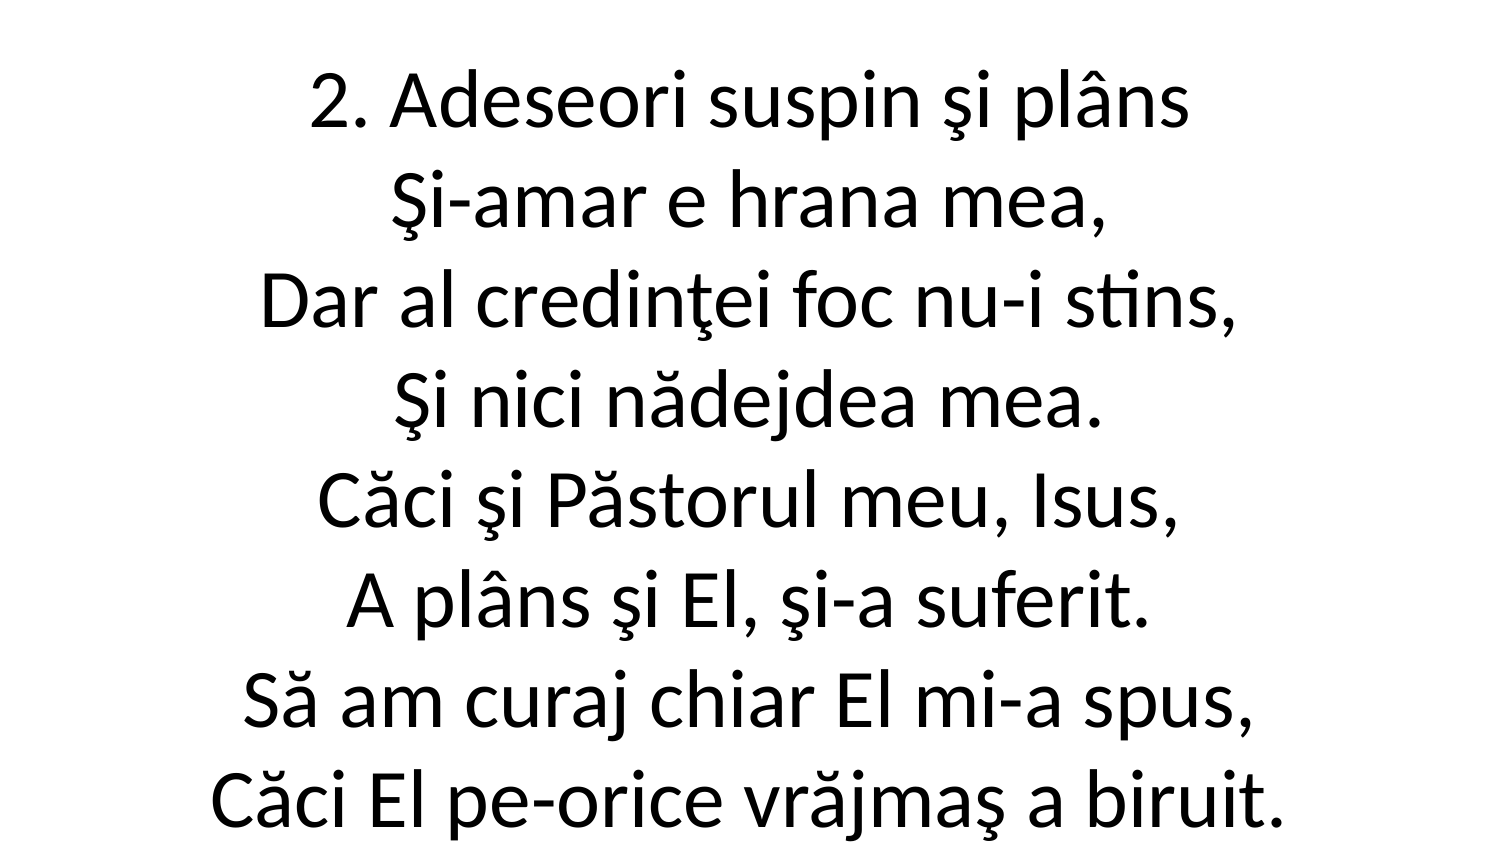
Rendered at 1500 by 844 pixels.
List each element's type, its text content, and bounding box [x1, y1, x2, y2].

text_box 2. Adeseori suspin şi plâns Şi-amar e hrana mea, Dar al credinţei foc nu-i stins, Şi nici nădejdea mea. Căci şi Păstorul meu, Isus, A plâns şi El, şi-a suferit. Să am curaj chiar El mi-a spus, Căci El pe-orice vrăjmaş a biruit. [195, 0, 1305, 844]
